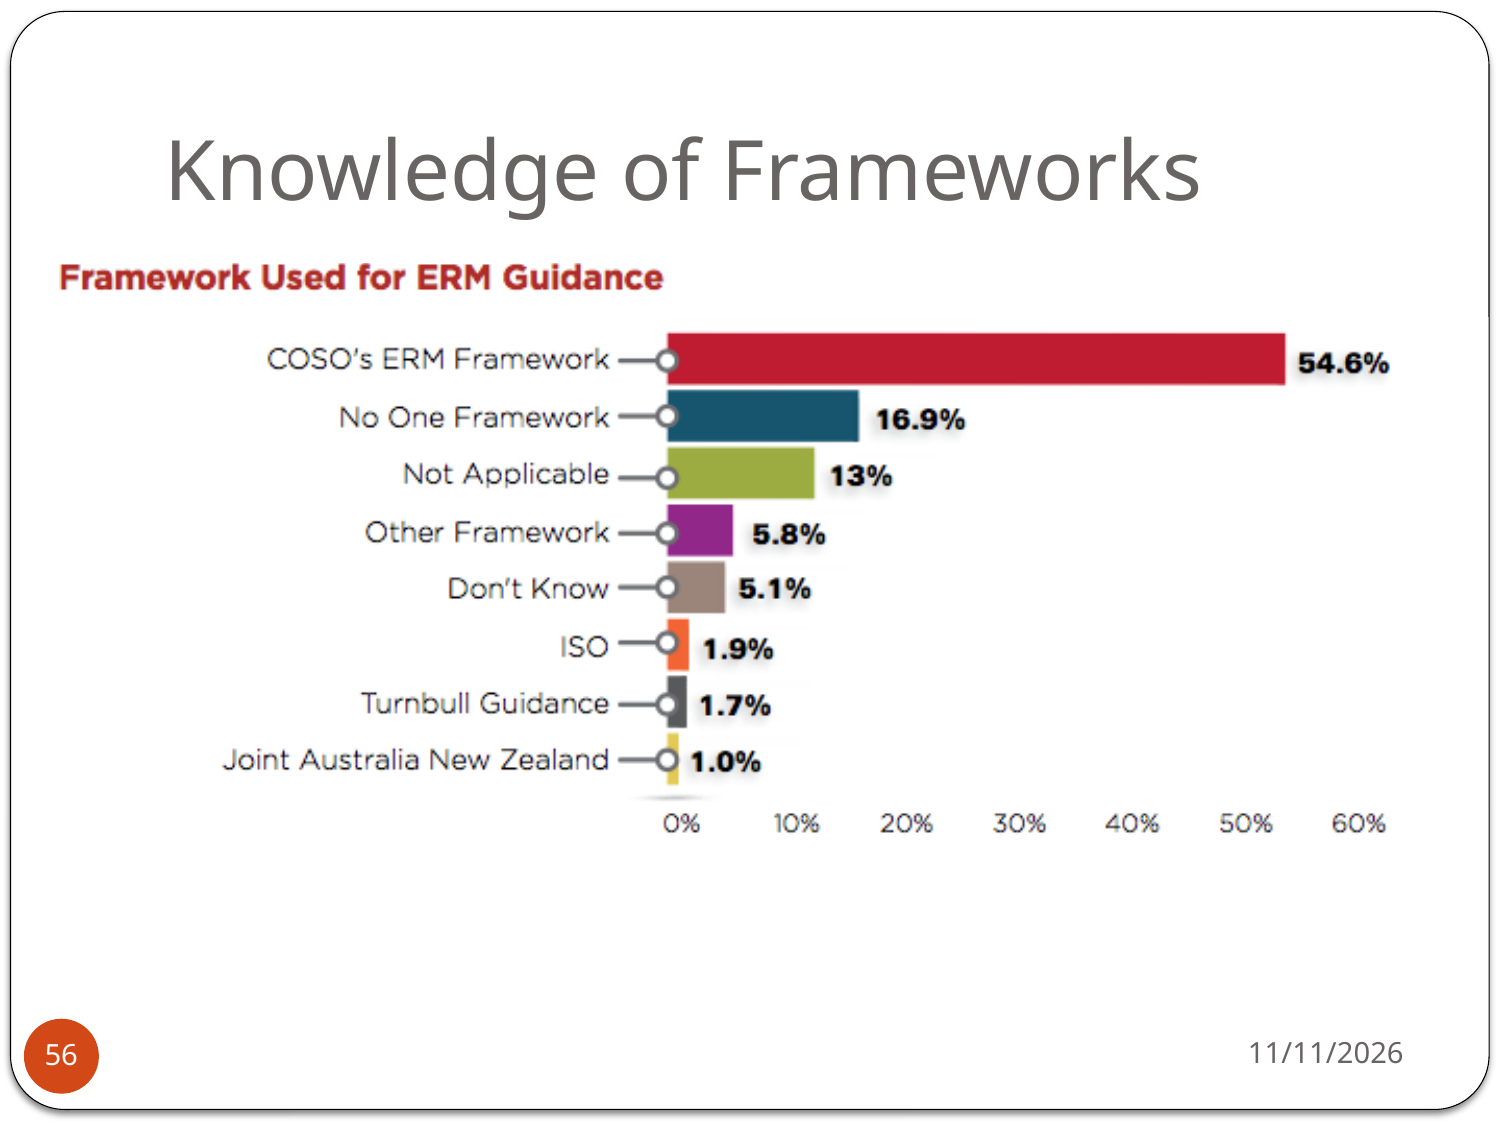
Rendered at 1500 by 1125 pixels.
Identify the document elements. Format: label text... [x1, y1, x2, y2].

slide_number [1012, 1015, 1419, 1094]
title Knowledge of Frameworks [150, 45, 1425, 233]
slide_number 56 [23, 1018, 99, 1094]
picture [58, 263, 1442, 862]
